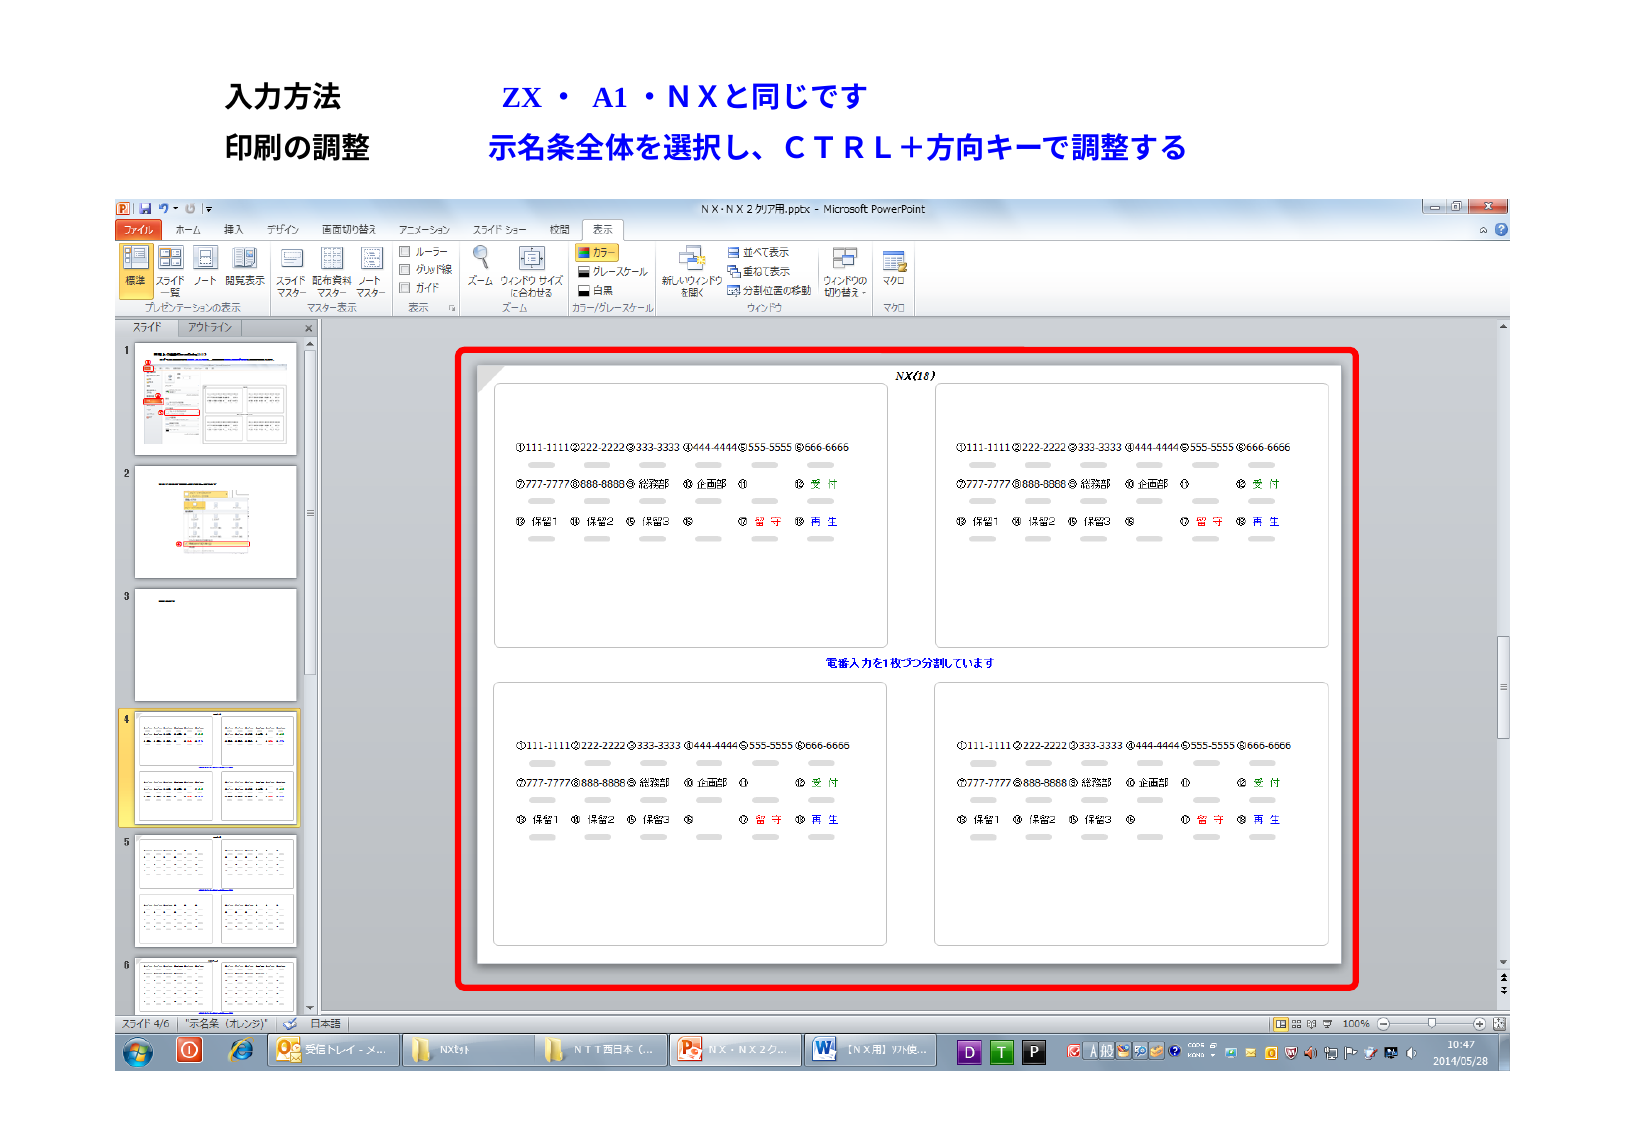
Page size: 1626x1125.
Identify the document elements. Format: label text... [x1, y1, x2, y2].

picture [115, 198, 1510, 1071]
text_box 入力方法 ZX・ A1・ＮＸと同じです [210, 70, 1274, 121]
text_box 印刷の調整 示名条全体を選択し、ＣＴＲＬ＋方向キーで調整する [210, 122, 1274, 172]
